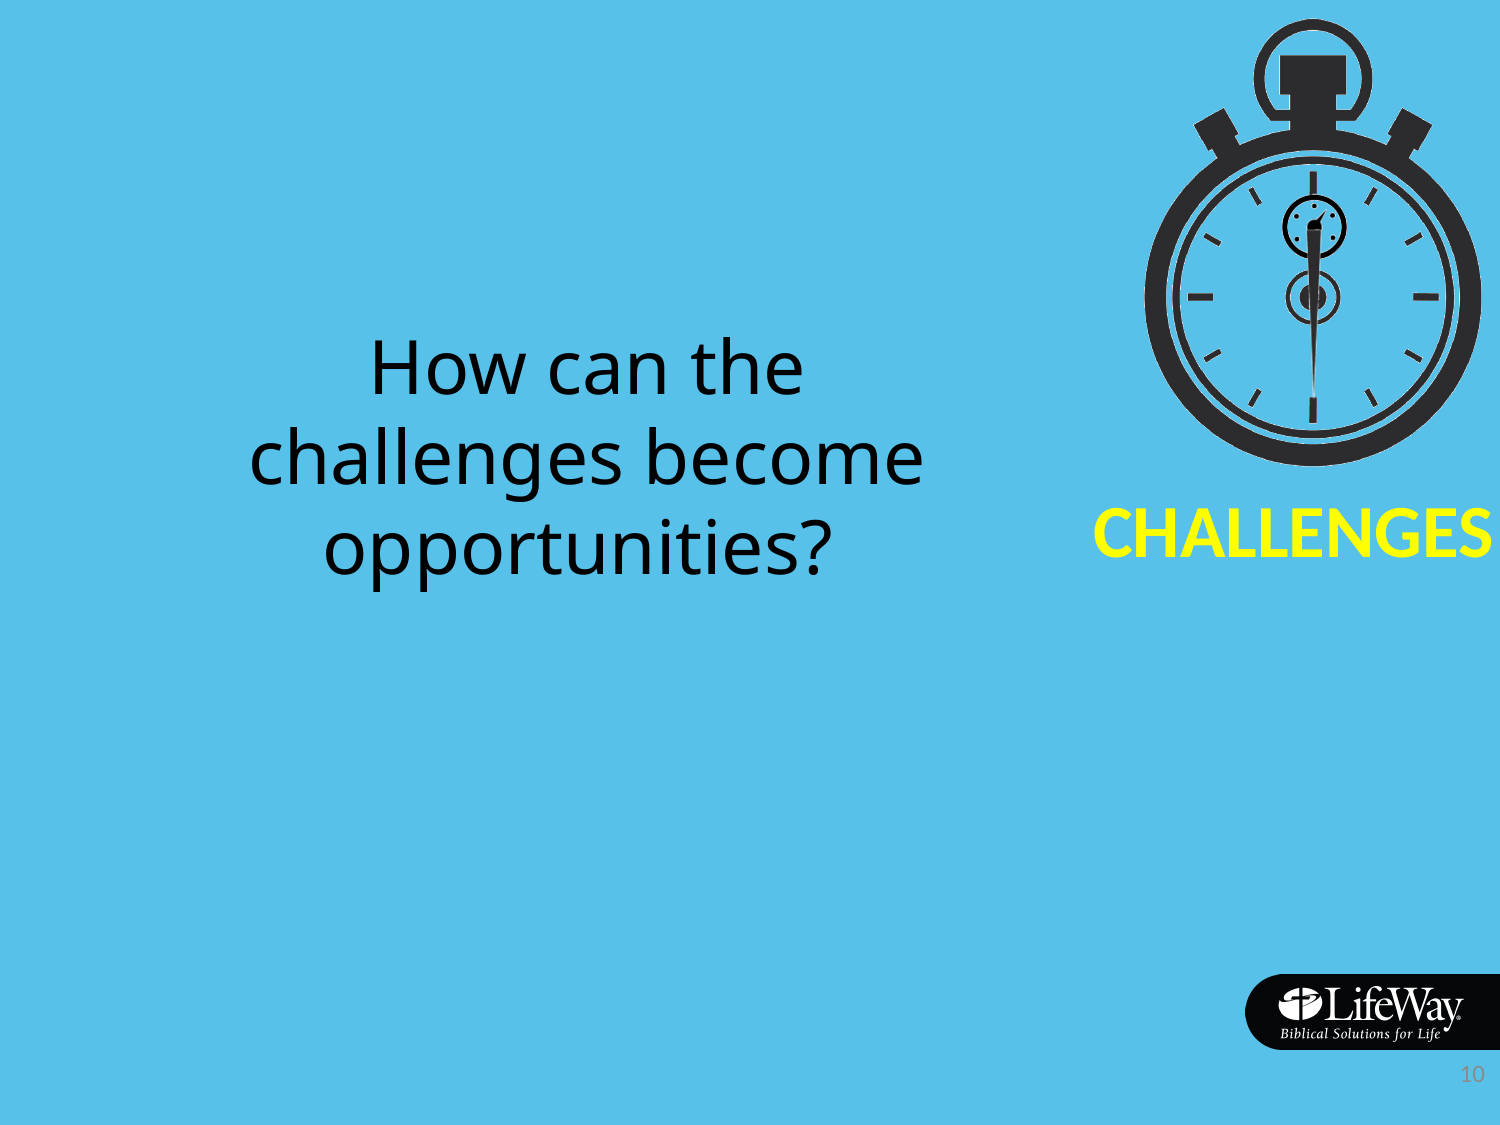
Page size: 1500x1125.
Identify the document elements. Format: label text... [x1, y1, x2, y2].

picture [1245, 974, 1500, 1051]
picture [1124, 0, 1500, 476]
slide_number 10 [1149, 1042, 1500, 1103]
text_box CHALLENGES [1074, 474, 1500, 580]
text_box How can the challenges become opportunities? [212, 312, 963, 598]
